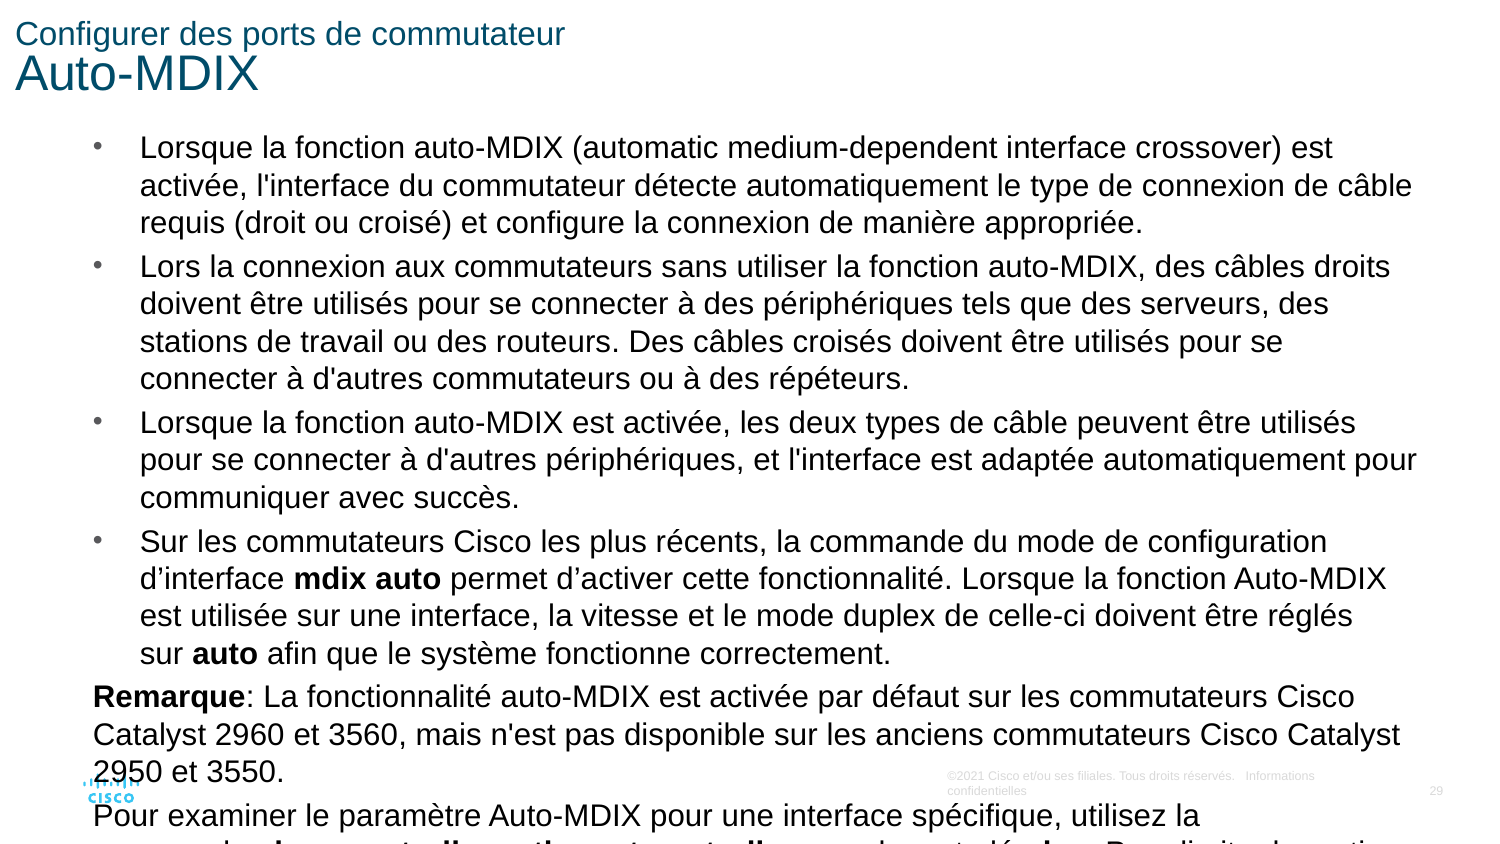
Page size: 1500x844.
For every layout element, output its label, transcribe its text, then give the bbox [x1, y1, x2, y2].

title Configurer des ports de commutateur Auto-MDIX [0, 0, 1369, 121]
list Lorsque la fonction auto-MDIX (automatic medium-dependent interface crossover) est activée, l'interface du commutateur détecte automatiquement le type de connexion de câble requis (droit ou croisé) et configure la connexion de manière appropriée. Lors la connexion aux commutateurs sans utiliser la fonction auto-MDIX, des câbles droits doivent être utilisés pour se connecter à des périphériques tels que des serveurs, des stations de travail ou des routeurs. Des câbles croisés doivent être utilisés pour se connecter à d'autres commutateurs ou à des répéteurs. Lorsque la fonction auto-MDIX est activée, les deux types de câble peuvent être utilisés pour se connecter à d'autres périphériques, et l'interface est adaptée automatiquement pour communiquer avec succès. Sur les commutateurs Cisco les plus récents, la commande du mode de configuration d’interface mdix auto permet d’activer cette fonctionnalité. Lorsque la fonction Auto-MDIX est utilisée sur une interface, la vitesse et le mode duplex de celle-ci doivent être réglés sur auto afin que le système fonctionne correctement. Remarque: La fonctionnalité auto-MDIX est activée par défaut sur les commutateurs Cisco Catalyst 2960 et 3560, mais n'est pas disponible sur les anciens commutateurs Cisco Catalyst 2950 et 3550. Pour examiner le paramètre Auto-MDIX pour une interface spécifique, utilisez la commande show controllers ethernet-controller avec le mot-clé phy . Pour limiter la sortie aux lignes référençant Auto-MDIX, utilisez le filtre Inclut Auto-MDIX [77, 120, 1437, 726]
